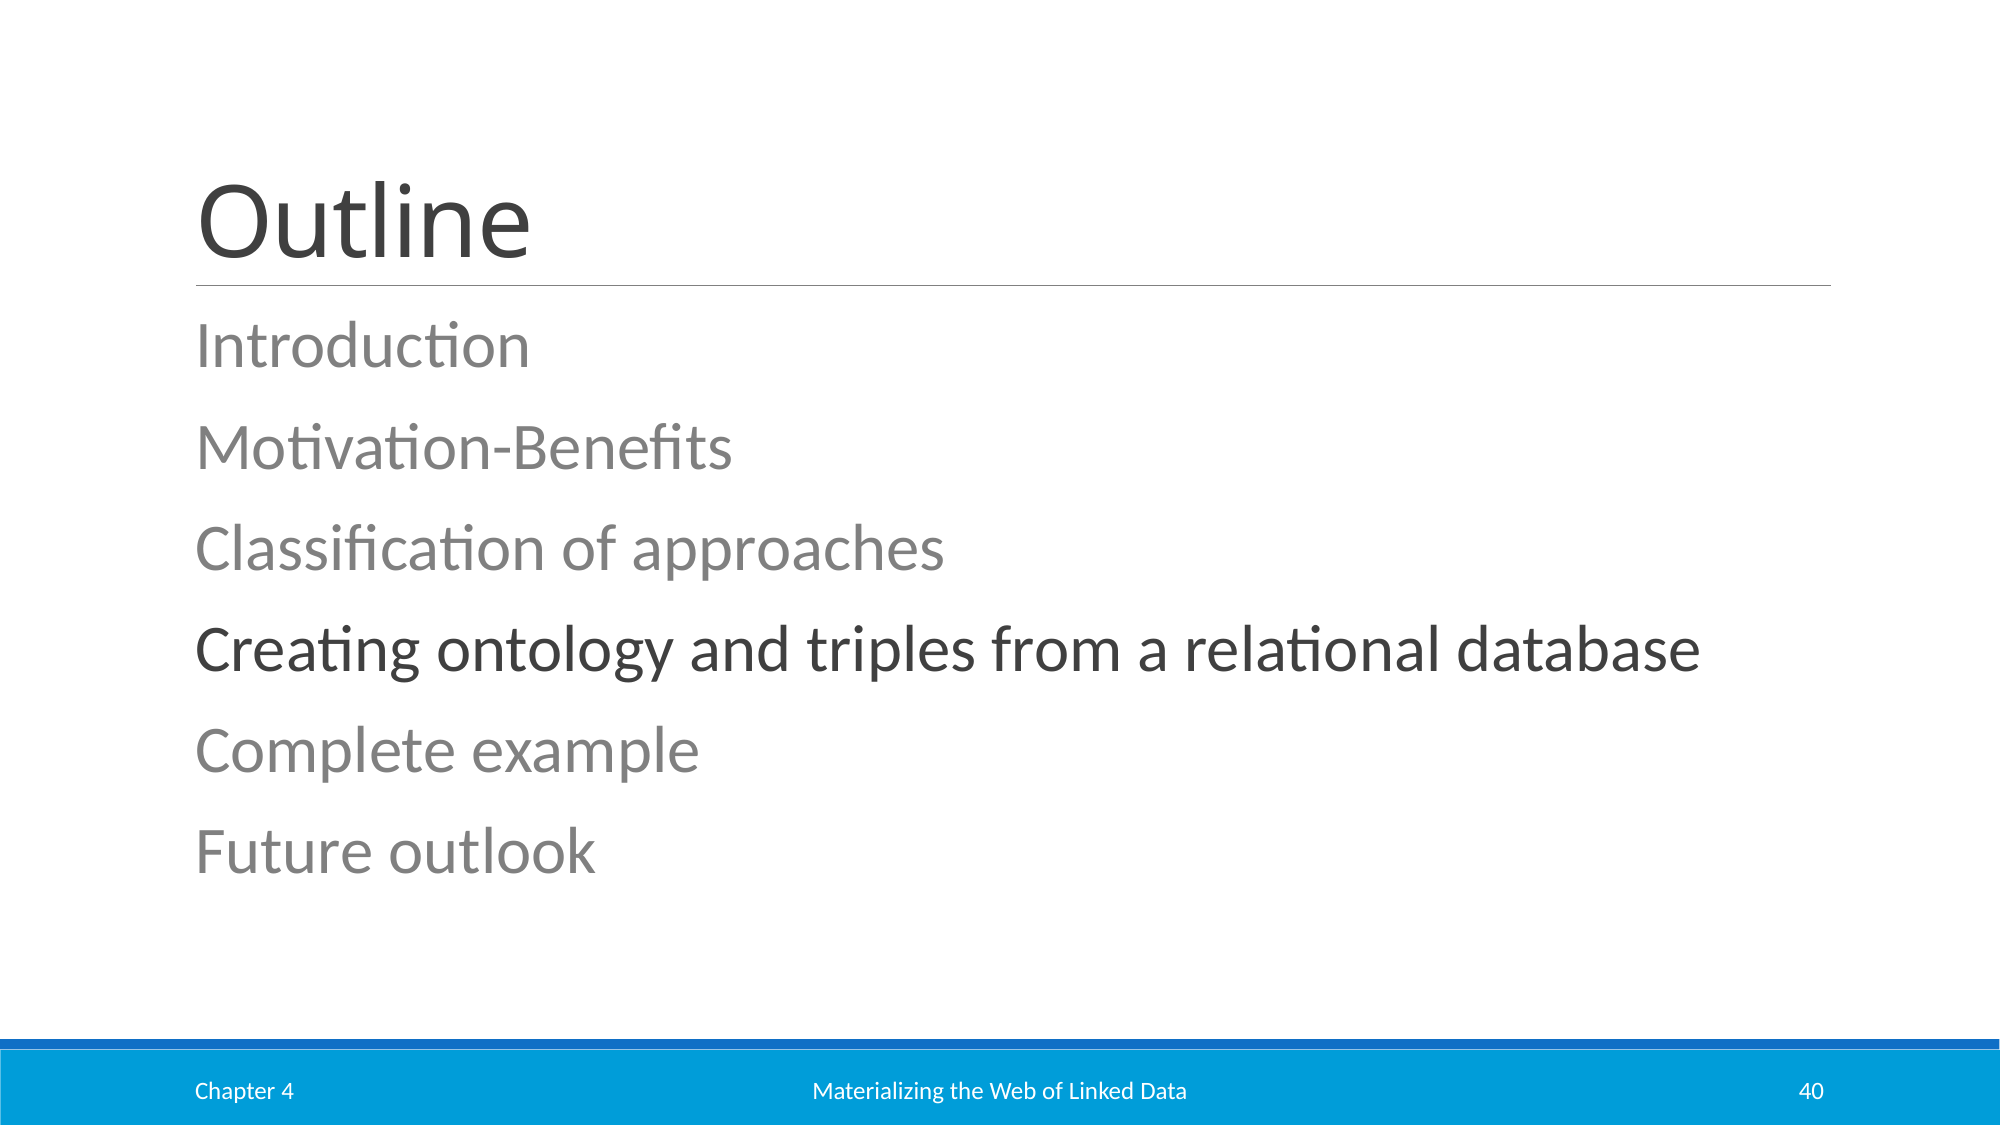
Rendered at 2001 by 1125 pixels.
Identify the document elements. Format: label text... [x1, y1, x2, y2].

slide_number 40 [1624, 1059, 1840, 1120]
list Introduction Motivation-Benefits Classification of approaches Creating ontology and triples from a relational database Complete example Future outlook [180, 302, 1830, 963]
title Outline [180, 47, 1830, 285]
slide_number Chapter 4 [180, 1059, 586, 1120]
footer Materializing the Web of Linked Data [604, 1059, 1396, 1120]
